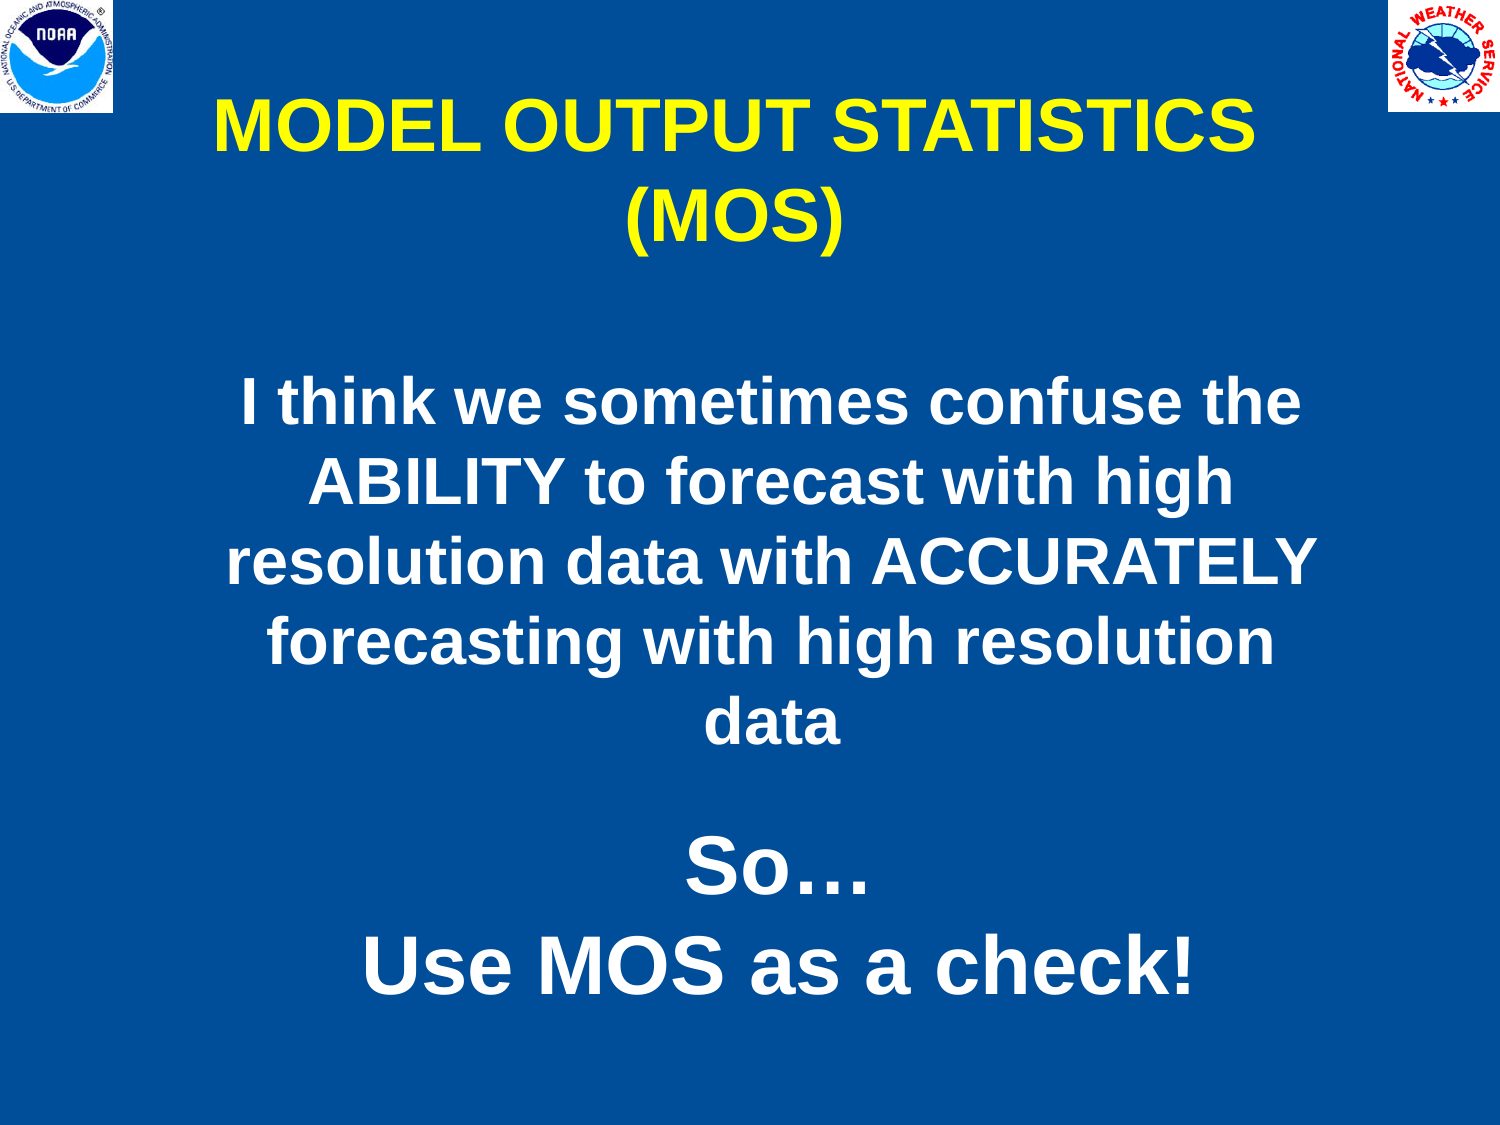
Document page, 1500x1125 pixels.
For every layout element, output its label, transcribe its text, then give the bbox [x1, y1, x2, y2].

text_box I think we sometimes confuse the ABILITY to forecast with high resolution data with ACCURATELY forecasting with high resolution data [198, 350, 1346, 766]
text_box MODEL OUTPUT STATISTICS (MOS) [141, 68, 1330, 264]
text_box So… Use MOS as a check! [206, 803, 1354, 1019]
picture [1388, 0, 1500, 112]
picture [0, 0, 113, 113]
